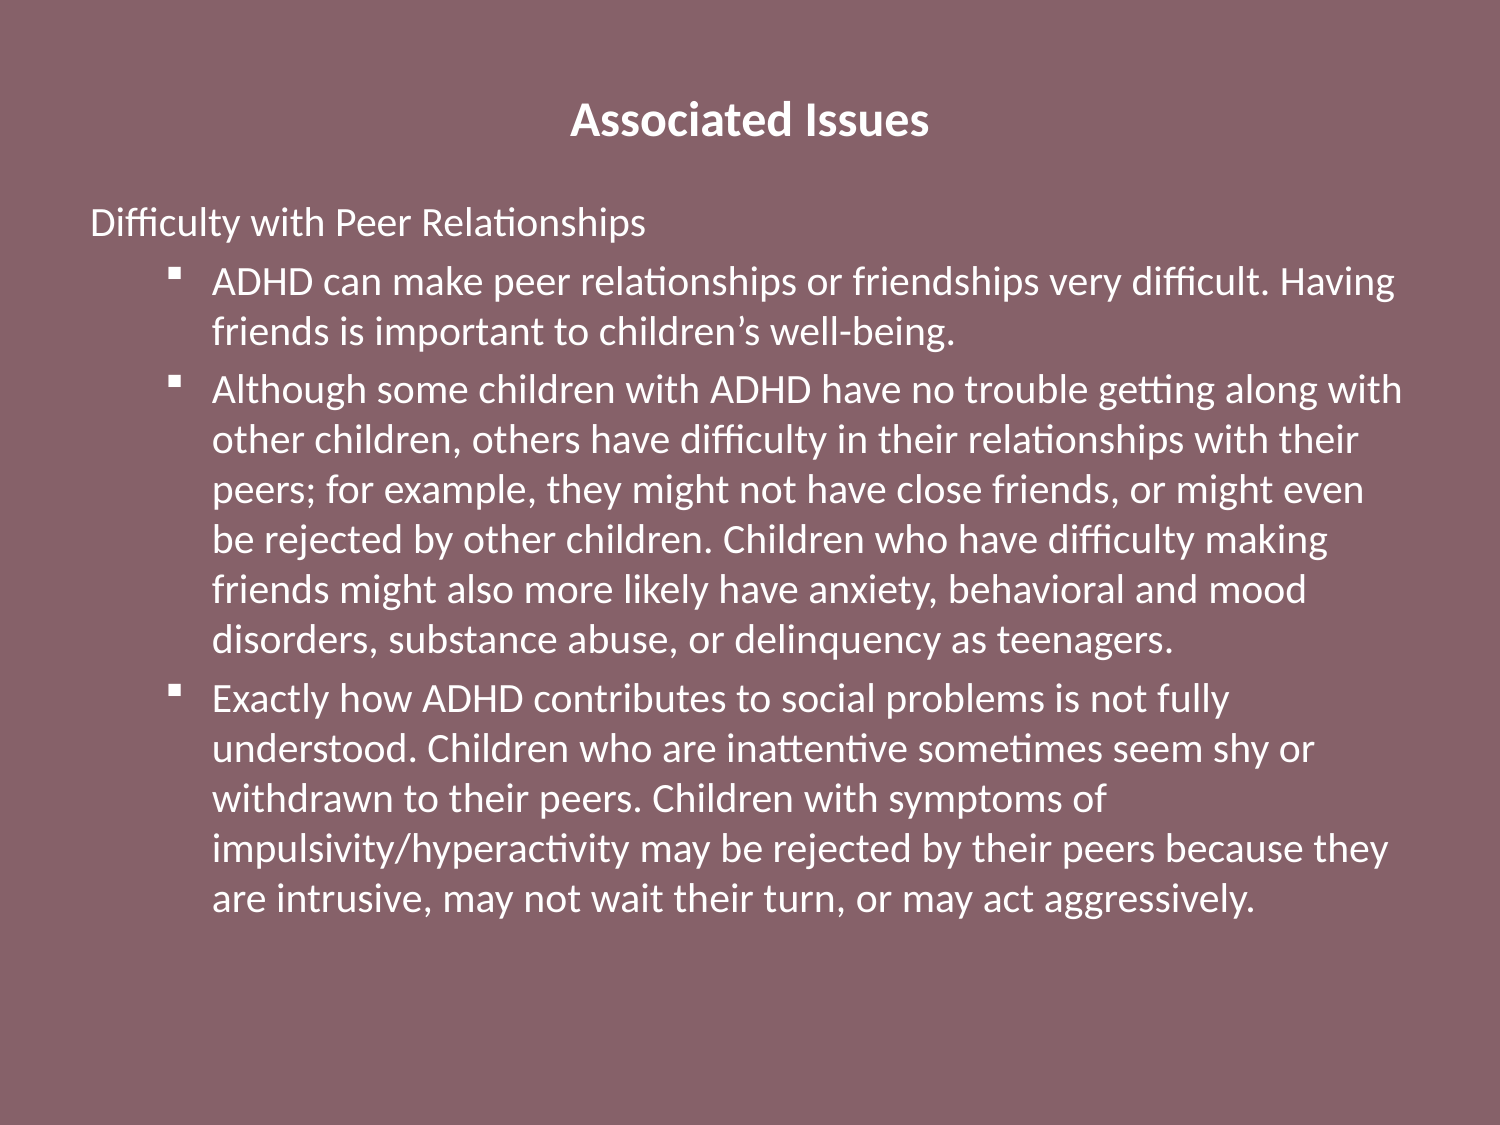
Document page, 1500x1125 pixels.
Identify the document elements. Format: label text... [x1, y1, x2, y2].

list Difficulty with Peer Relationships ADHD can make peer relationships or friendships very difficult. Having friends is important to children’s well-being. Although some children with ADHD have no trouble getting along with other children, others have difficulty in their relationships with their peers; for example, they might not have close friends, or might even be rejected by other children. Children who have difficulty making friends might also more likely have anxiety, behavioral and mood disorders, substance abuse, or delinquency as teenagers. Exactly how ADHD contributes to social problems is not fully understood. Children who are inattentive sometimes seem shy or withdrawn to their peers. Children with symptoms of impulsivity/hyperactivity may be rejected by their peers because they are intrusive, may not wait their turn, or may act aggressively. [75, 187, 1425, 1005]
title Associated Issues [75, 45, 1425, 187]
